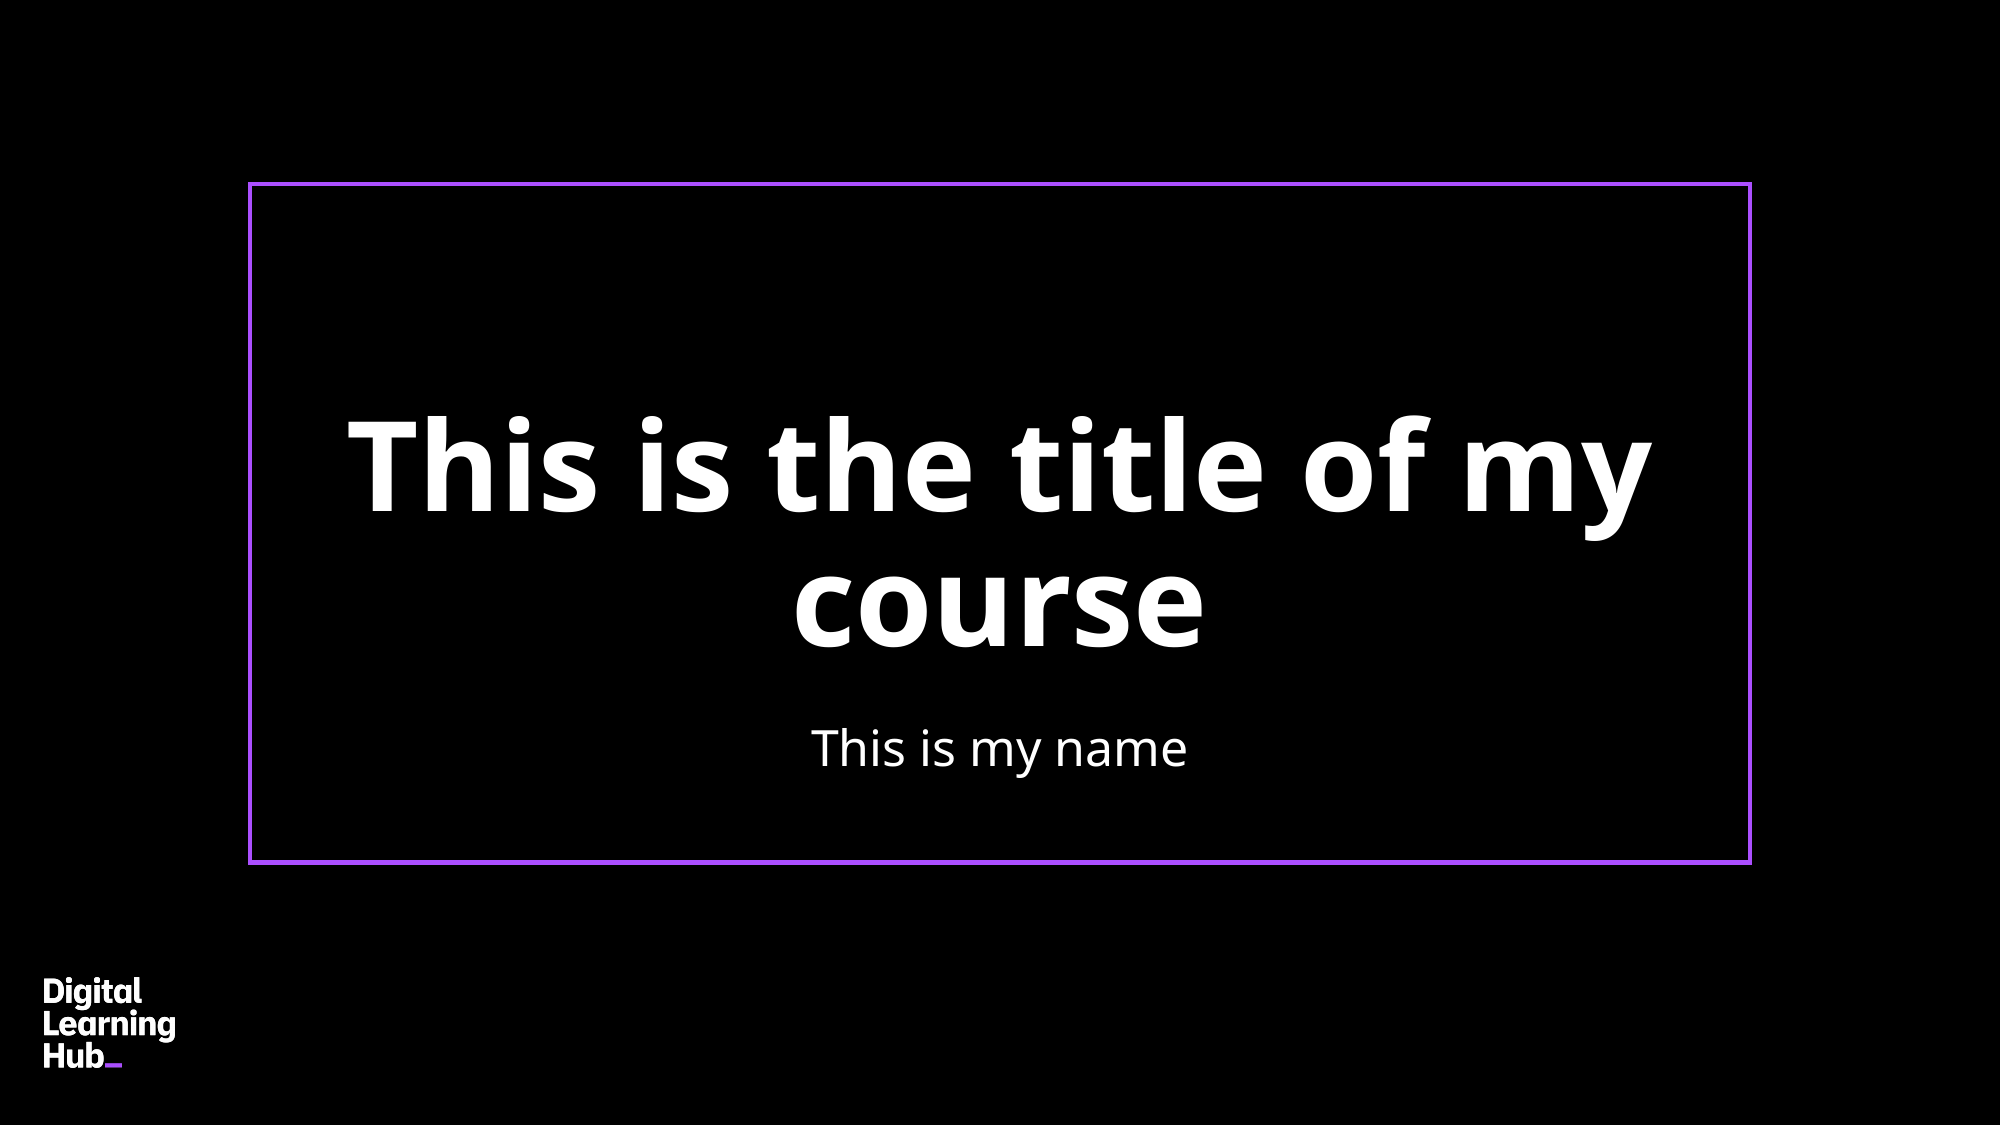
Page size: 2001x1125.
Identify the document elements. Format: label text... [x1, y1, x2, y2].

subtitle This is my name [249, 715, 1750, 863]
title This is the title of my course [249, 184, 1750, 682]
picture [44, 977, 175, 1068]
